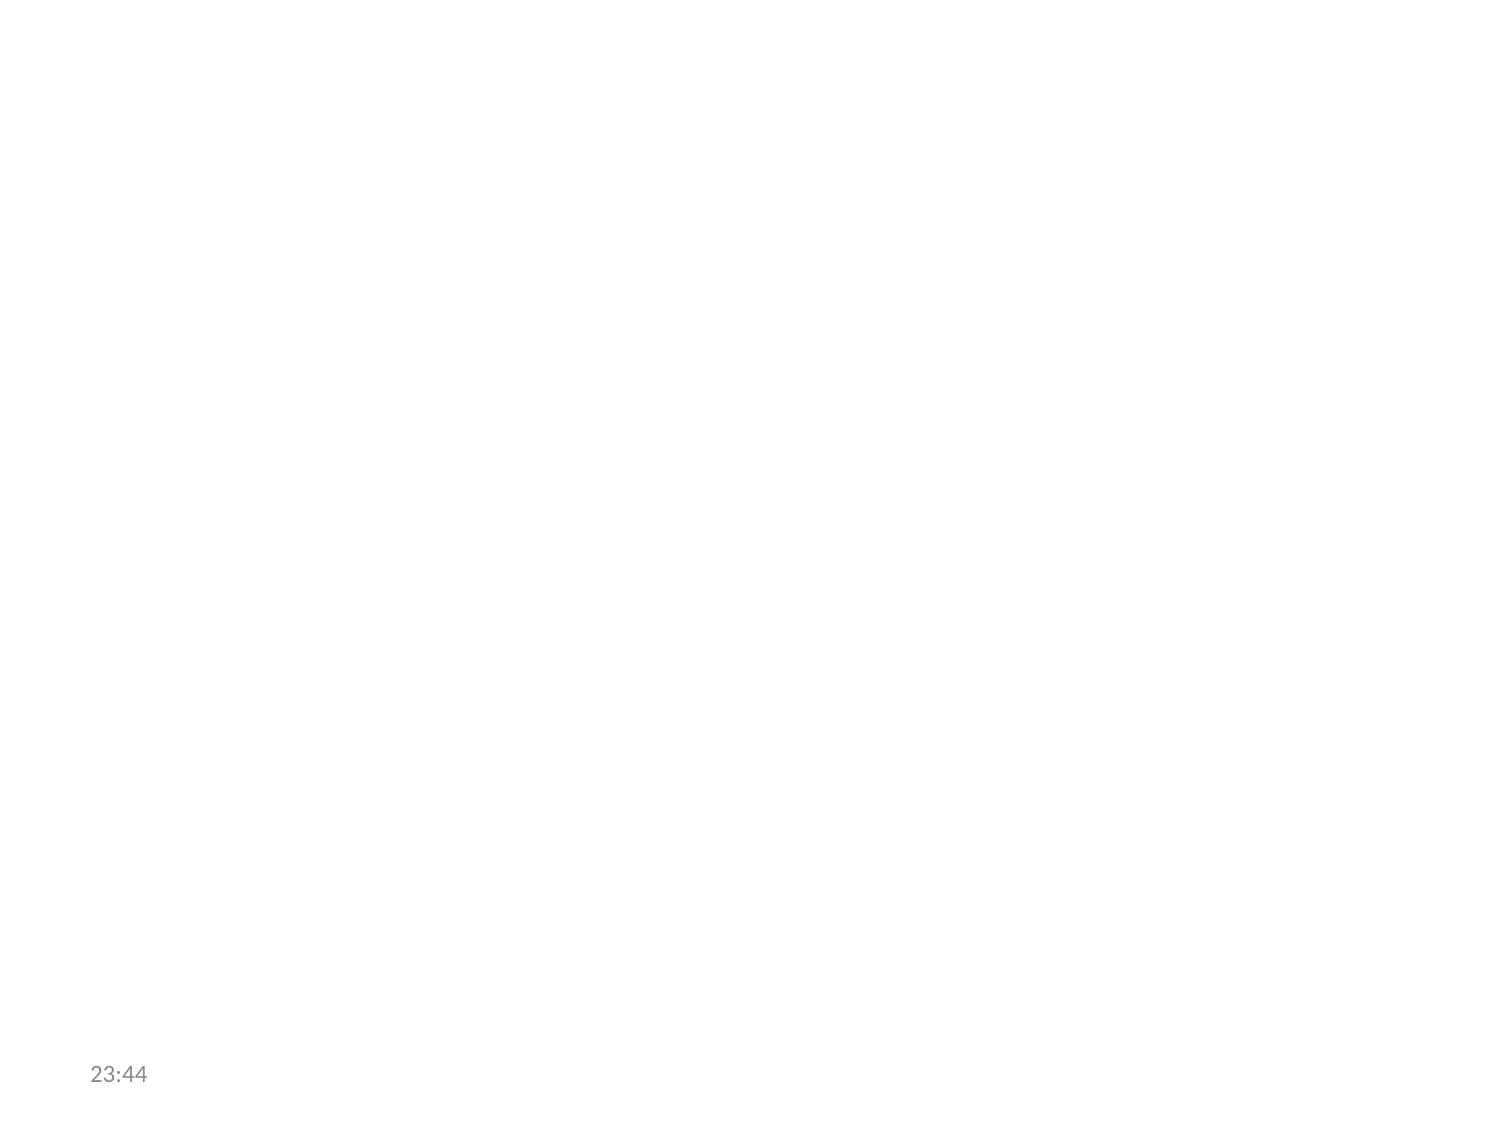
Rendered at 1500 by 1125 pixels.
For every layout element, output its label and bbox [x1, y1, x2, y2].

slide_number [75, 1042, 425, 1103]
